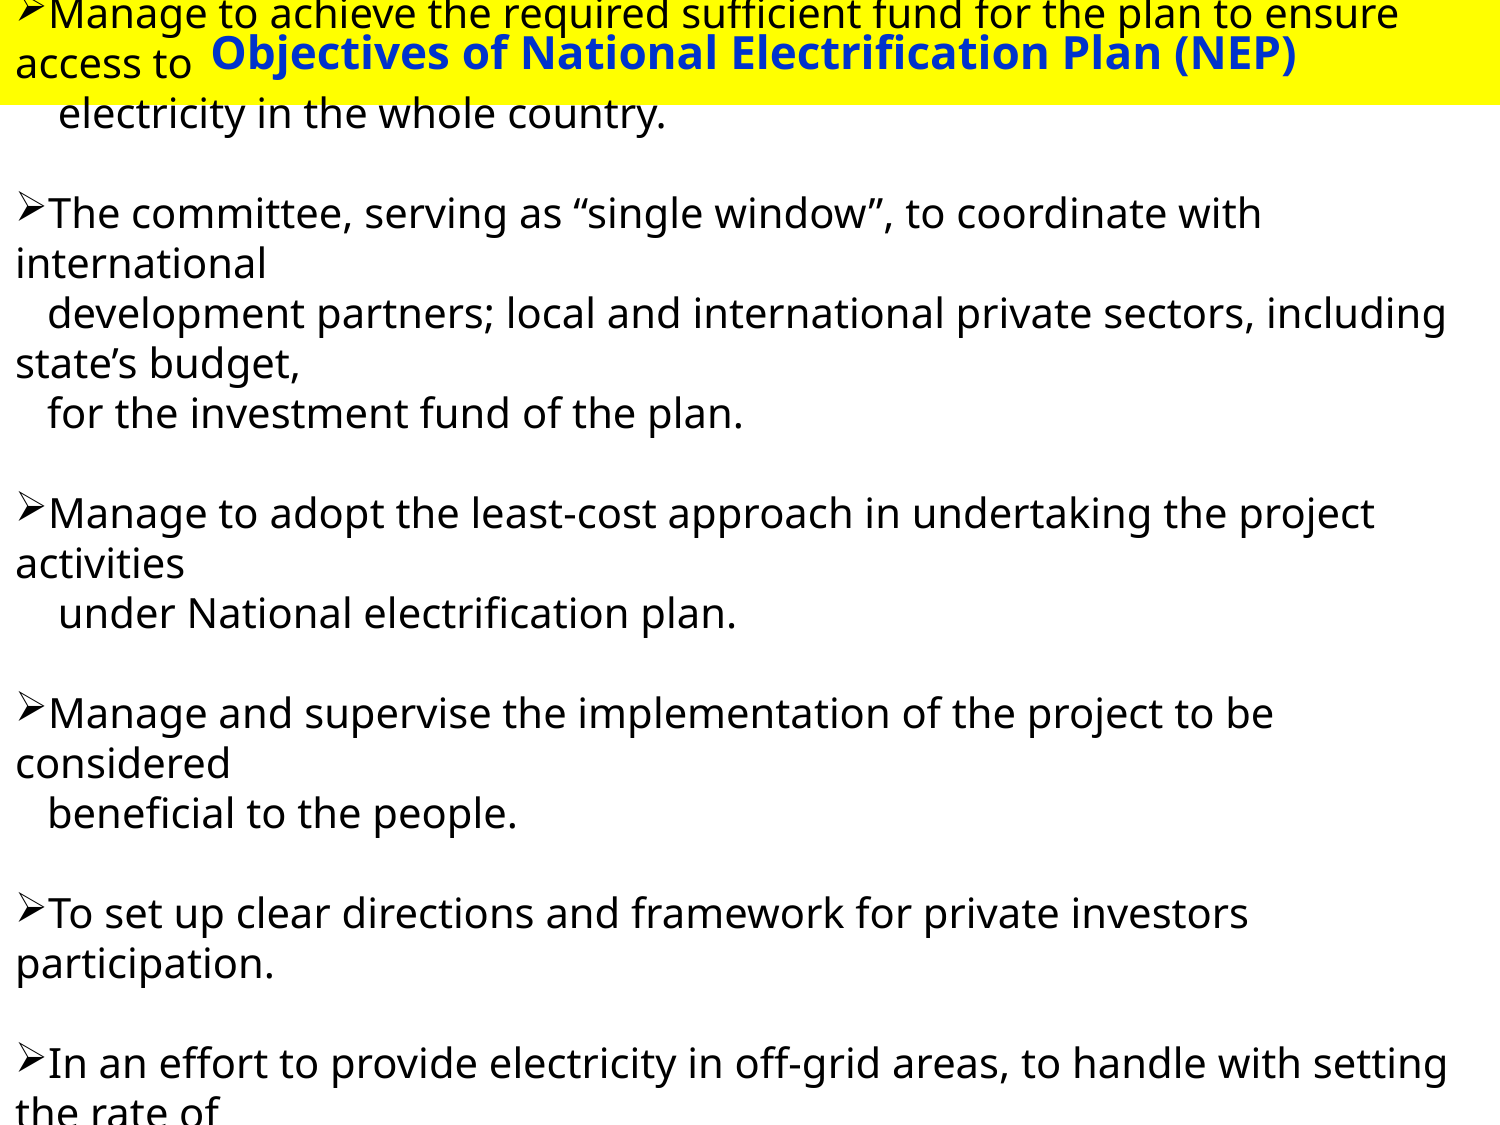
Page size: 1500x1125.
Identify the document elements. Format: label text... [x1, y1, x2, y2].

text_box Manage to achieve the required sufficient fund for the plan to ensure access to electricity in the whole country. The committee, serving as “single window”, to coordinate with international development partners; local and international private sectors, including state’s budget, for the investment fund of the plan. Manage to adopt the least-cost approach in undertaking the project activities under National electrification plan. Manage and supervise the implementation of the project to be considered beneficial to the people. To set up clear directions and framework for private investors participation. In an effort to provide electricity in off-grid areas, to handle with setting the rate of power tariffs based on the amount of reasonable expenditure and returns. [0, 0, 1500, 1125]
